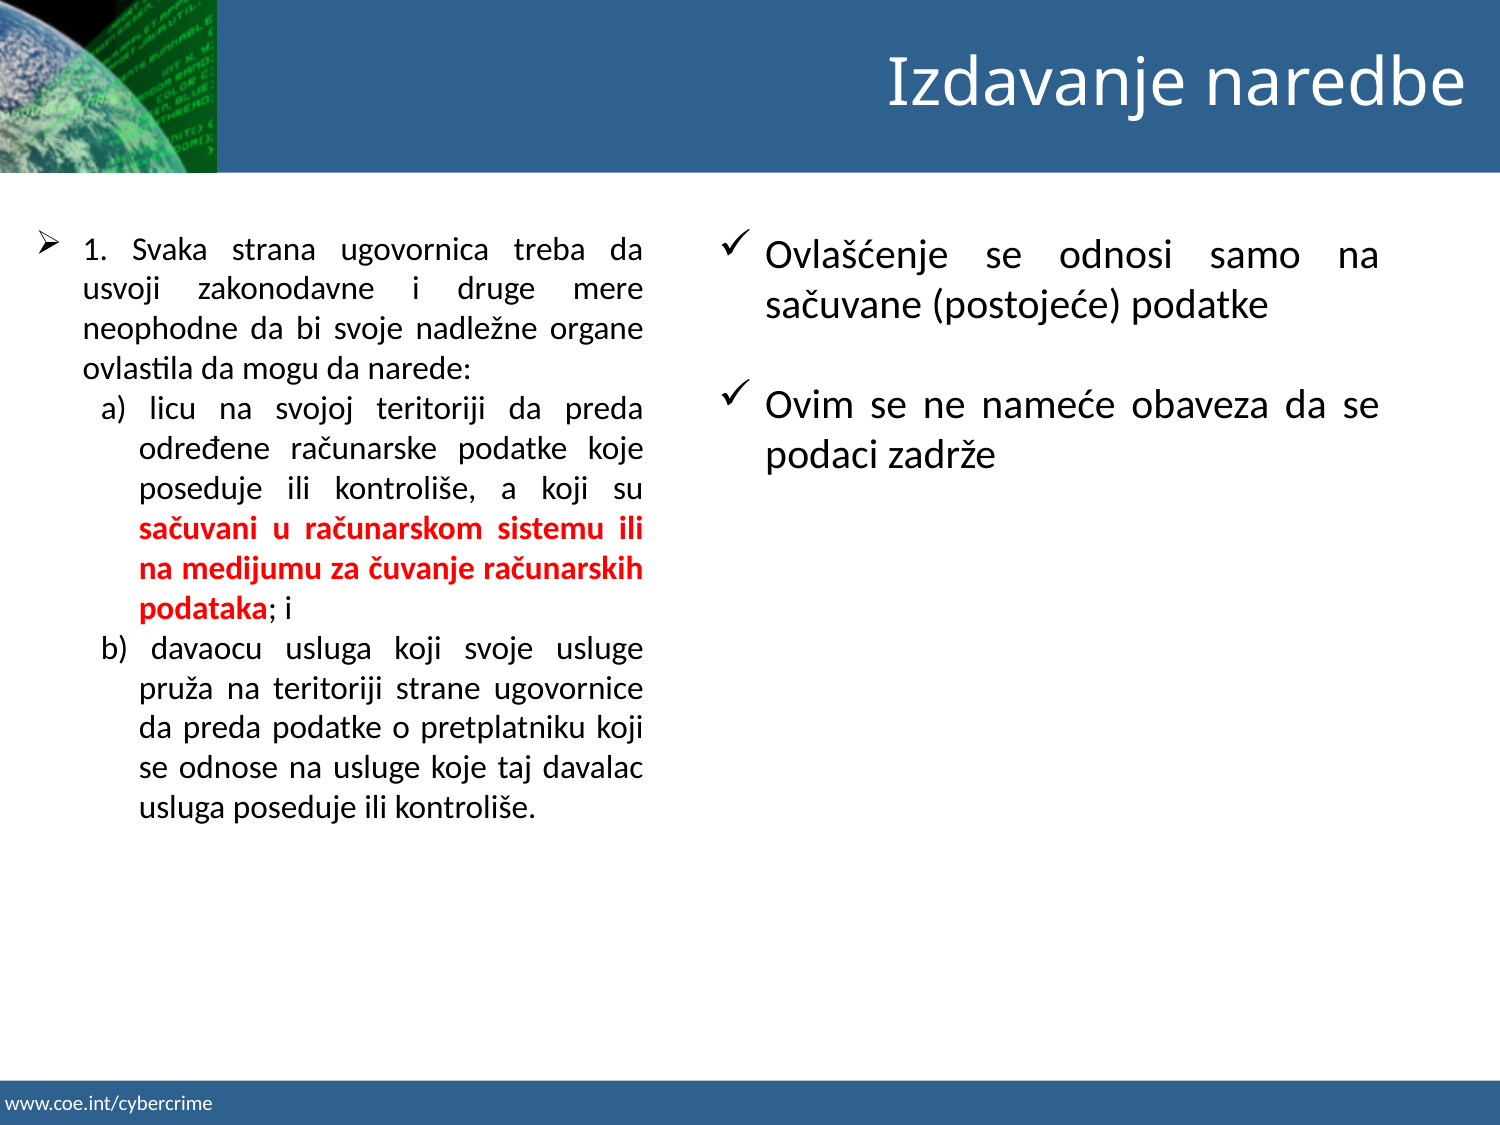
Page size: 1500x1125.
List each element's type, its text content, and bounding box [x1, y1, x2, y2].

picture [0, 0, 217, 173]
text_box Ovlašćenje se odnosi samo na sačuvane (postojeće) podatke Ovim se ne nameće obaveza da se podaci zadrže [703, 219, 1395, 485]
text_box 1. Svaka strana ugovornica treba da usvoji zakonodavne i druge mere neophodne da bi svoje nadležne organe ovlastila da mogu da narede: a) licu na svojoj teritoriji da preda određene računarske podatke koje poseduje ili kontroliše, a koji su sačuvani u računarskom sistemu ili na medijumu za čuvanje računarskih podataka; i b) davaocu usluga koji svoje usluge pruža na teritoriji strane ugovornice da preda podatke o pretplatniku koji se odnose na usluge koje taj davalac usluga poseduje ili kontroliše. [21, 219, 660, 833]
text_box Izdavanje naredbe [230, 31, 1483, 126]
